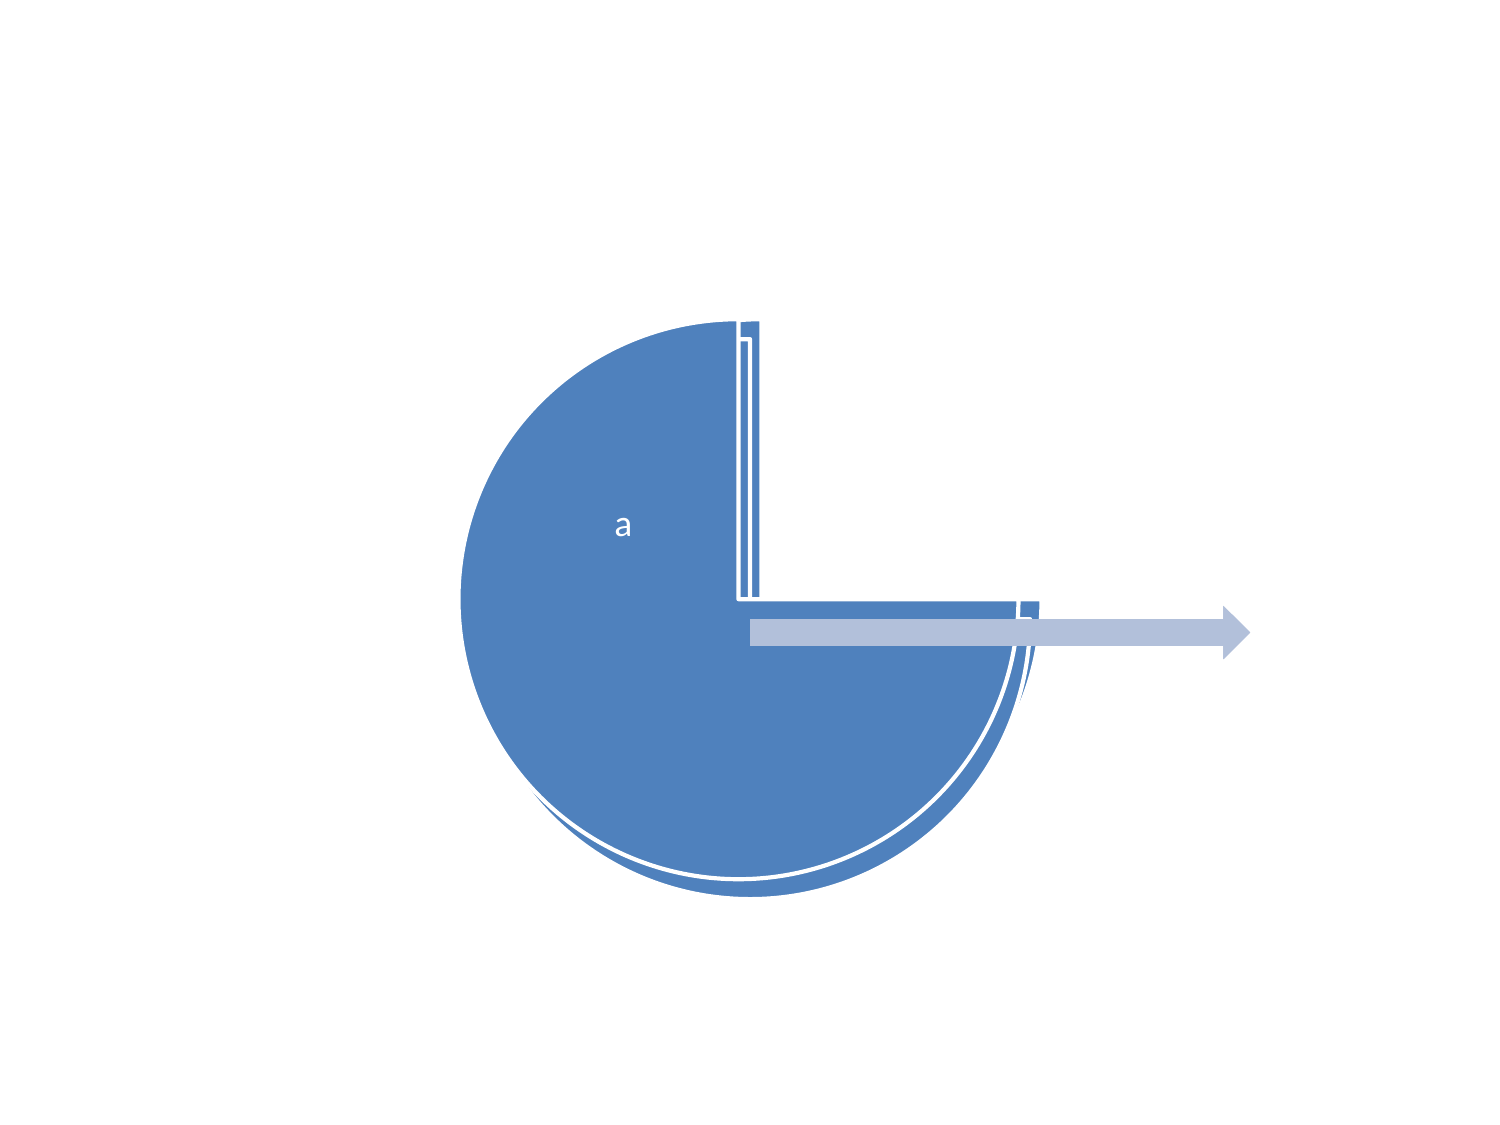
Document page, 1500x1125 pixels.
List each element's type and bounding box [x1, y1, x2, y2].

text_box [249, 228, 1251, 897]
